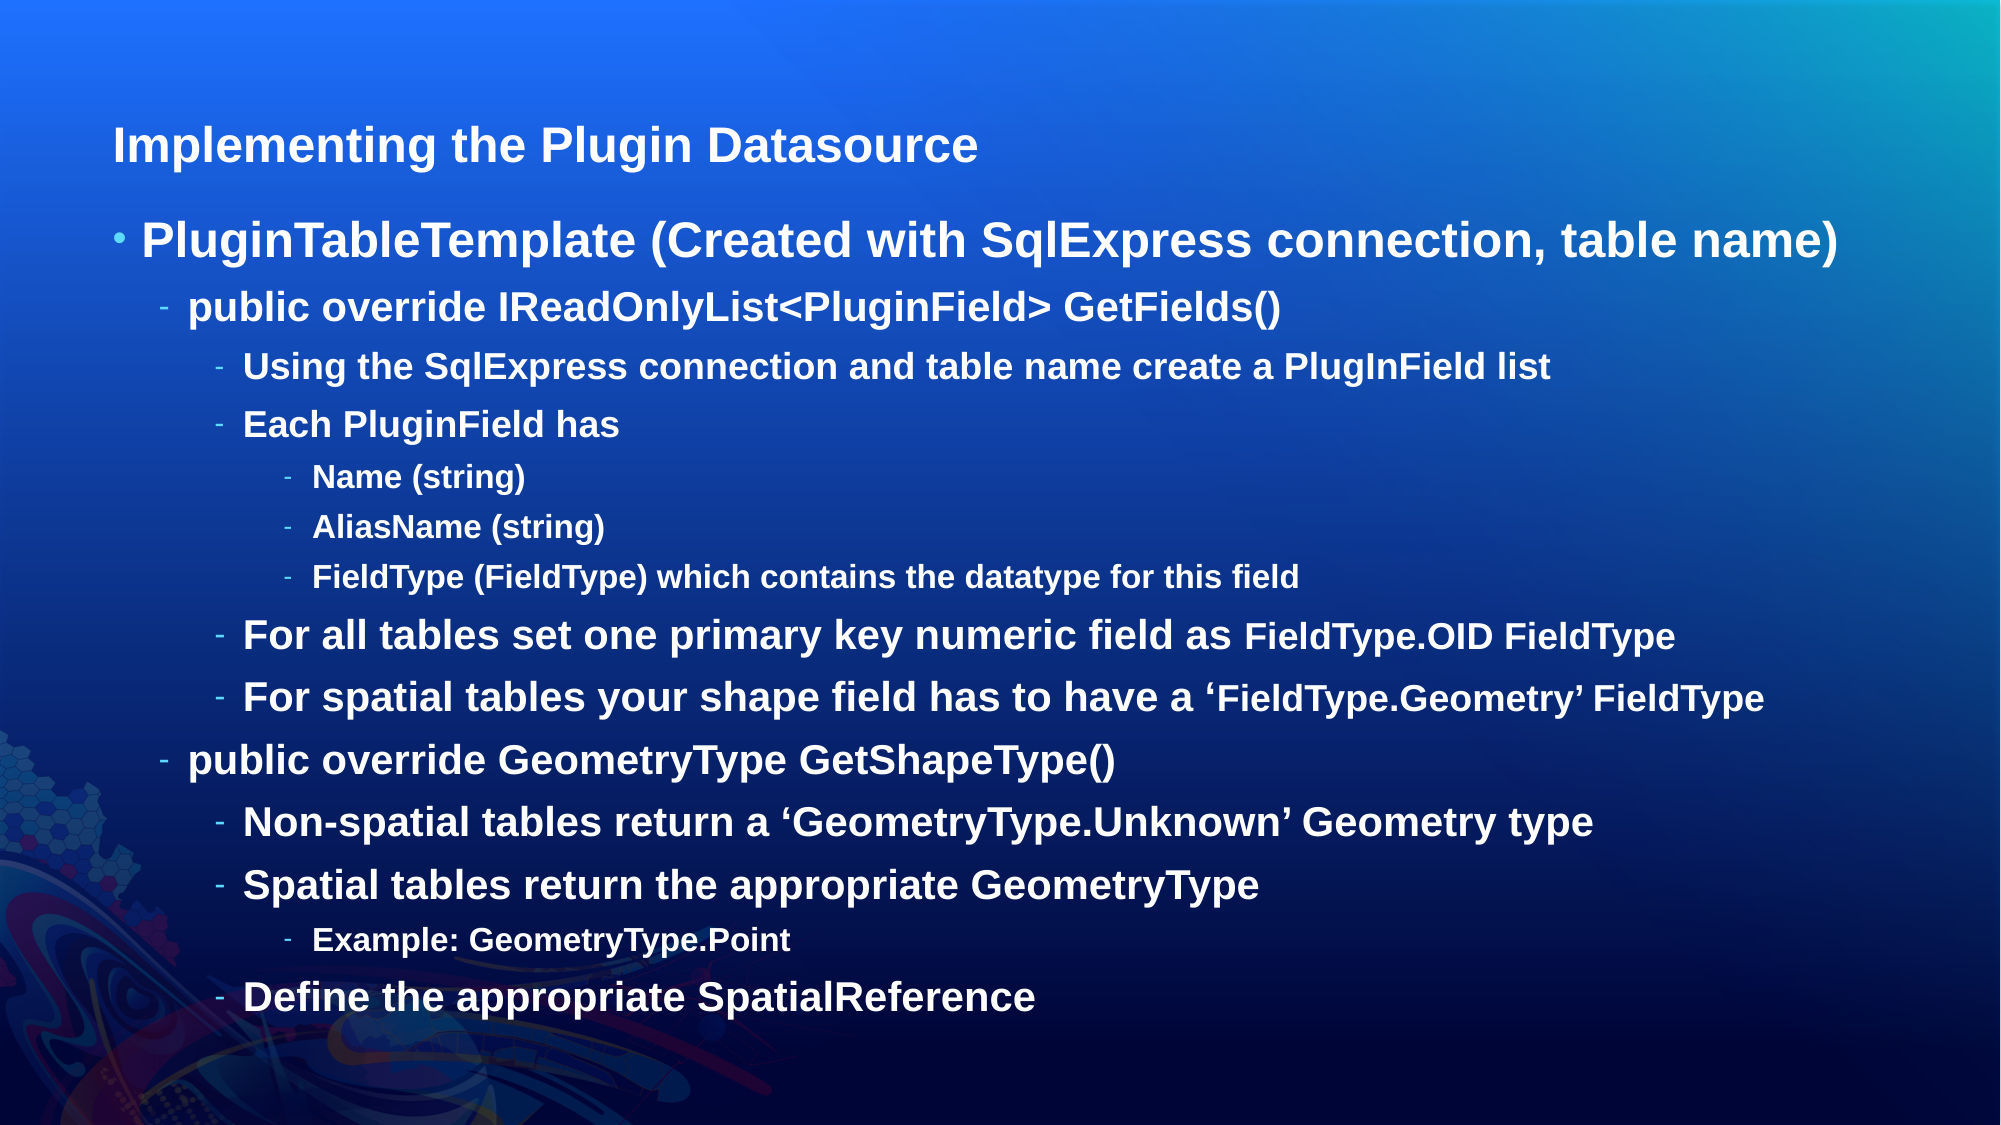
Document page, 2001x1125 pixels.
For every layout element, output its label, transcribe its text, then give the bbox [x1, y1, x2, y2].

title Implementing the Plugin Datasource [112, 111, 1889, 173]
list PluginTableTemplate (Created with SqlExpress connection, table name) public override IReadOnlyList<PluginField> GetFields() Using the SqlExpress connection and table name create a PlugInField list Each PluginField has Name (string) AliasName (string) FieldType (FieldType) which contains the datatype for this field For all tables set one primary key numeric field as FieldType.OID FieldType For spatial tables your shape field has to have a ‘FieldType.Geometry’ FieldType public override GeometryType GetShapeType() Non-spatial tables return a ‘GeometryType.Unknown’ Geometry type Spatial tables return the appropriate GeometryType Example: GeometryType.Point Define the appropriate SpatialReference [112, 207, 1889, 1076]
